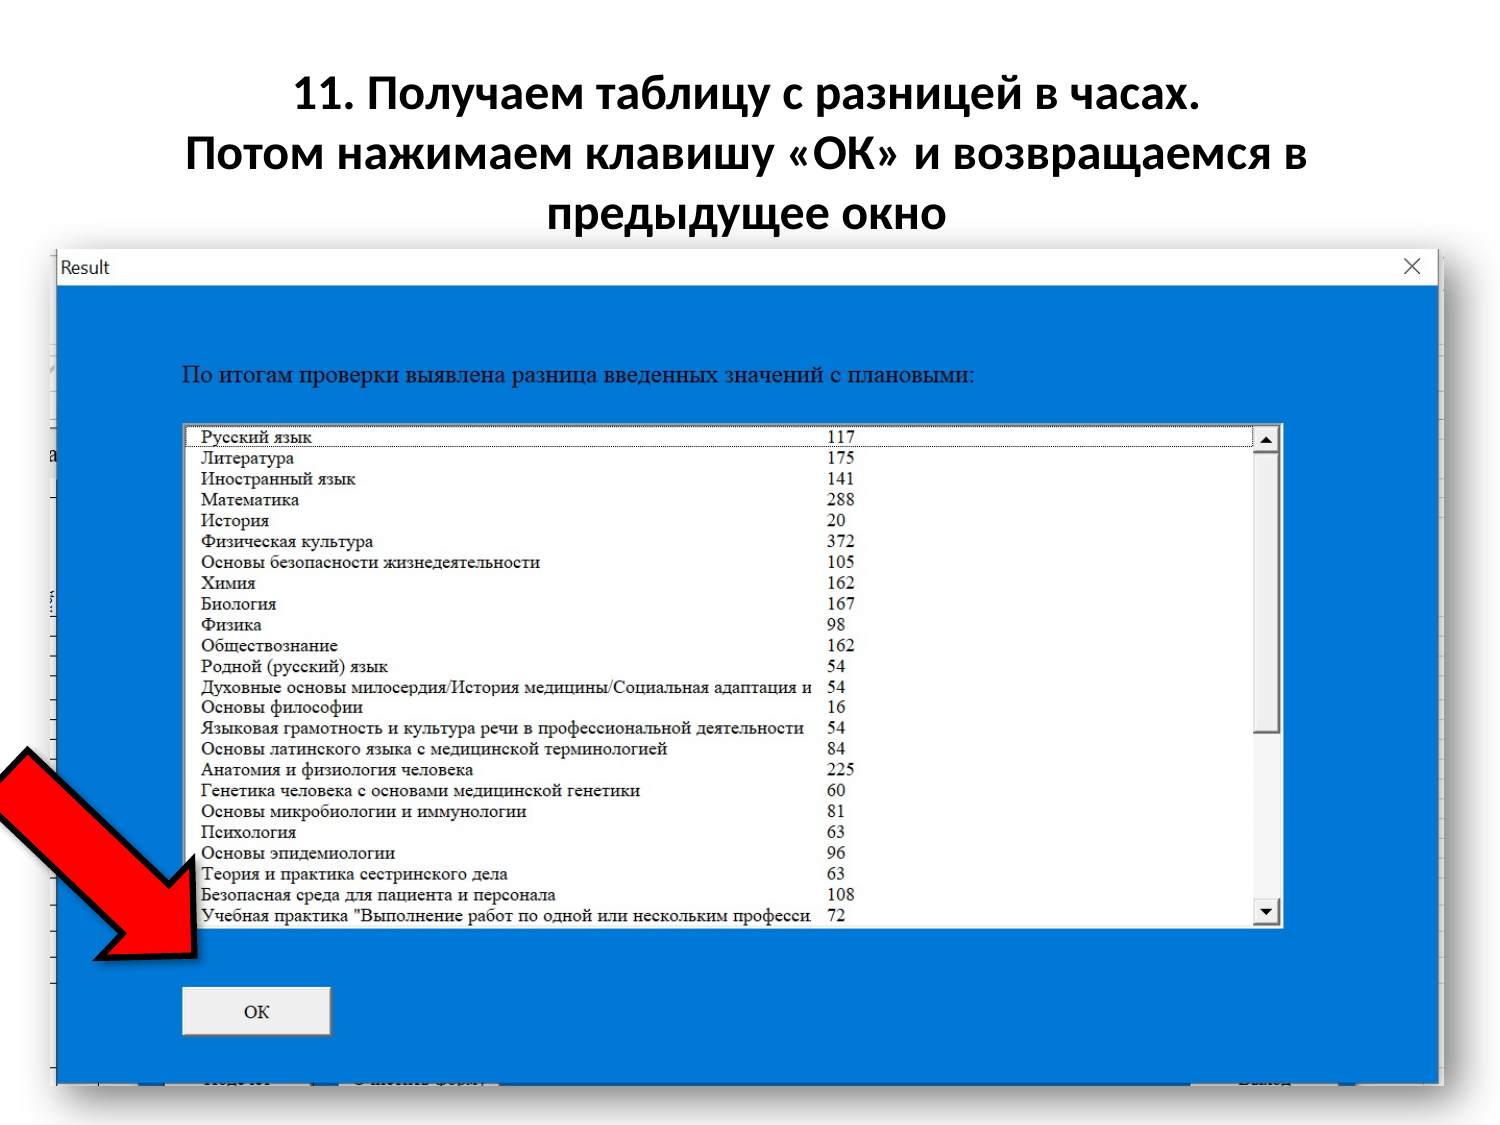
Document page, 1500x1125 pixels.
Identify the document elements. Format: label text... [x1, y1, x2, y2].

text_box 11. Получаем таблицу с разницей в часах. Потом нажимаем клавишу «ОК» и возвращаемся в предыдущее окно [62, 52, 1432, 238]
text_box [0, 249, 1444, 1086]
